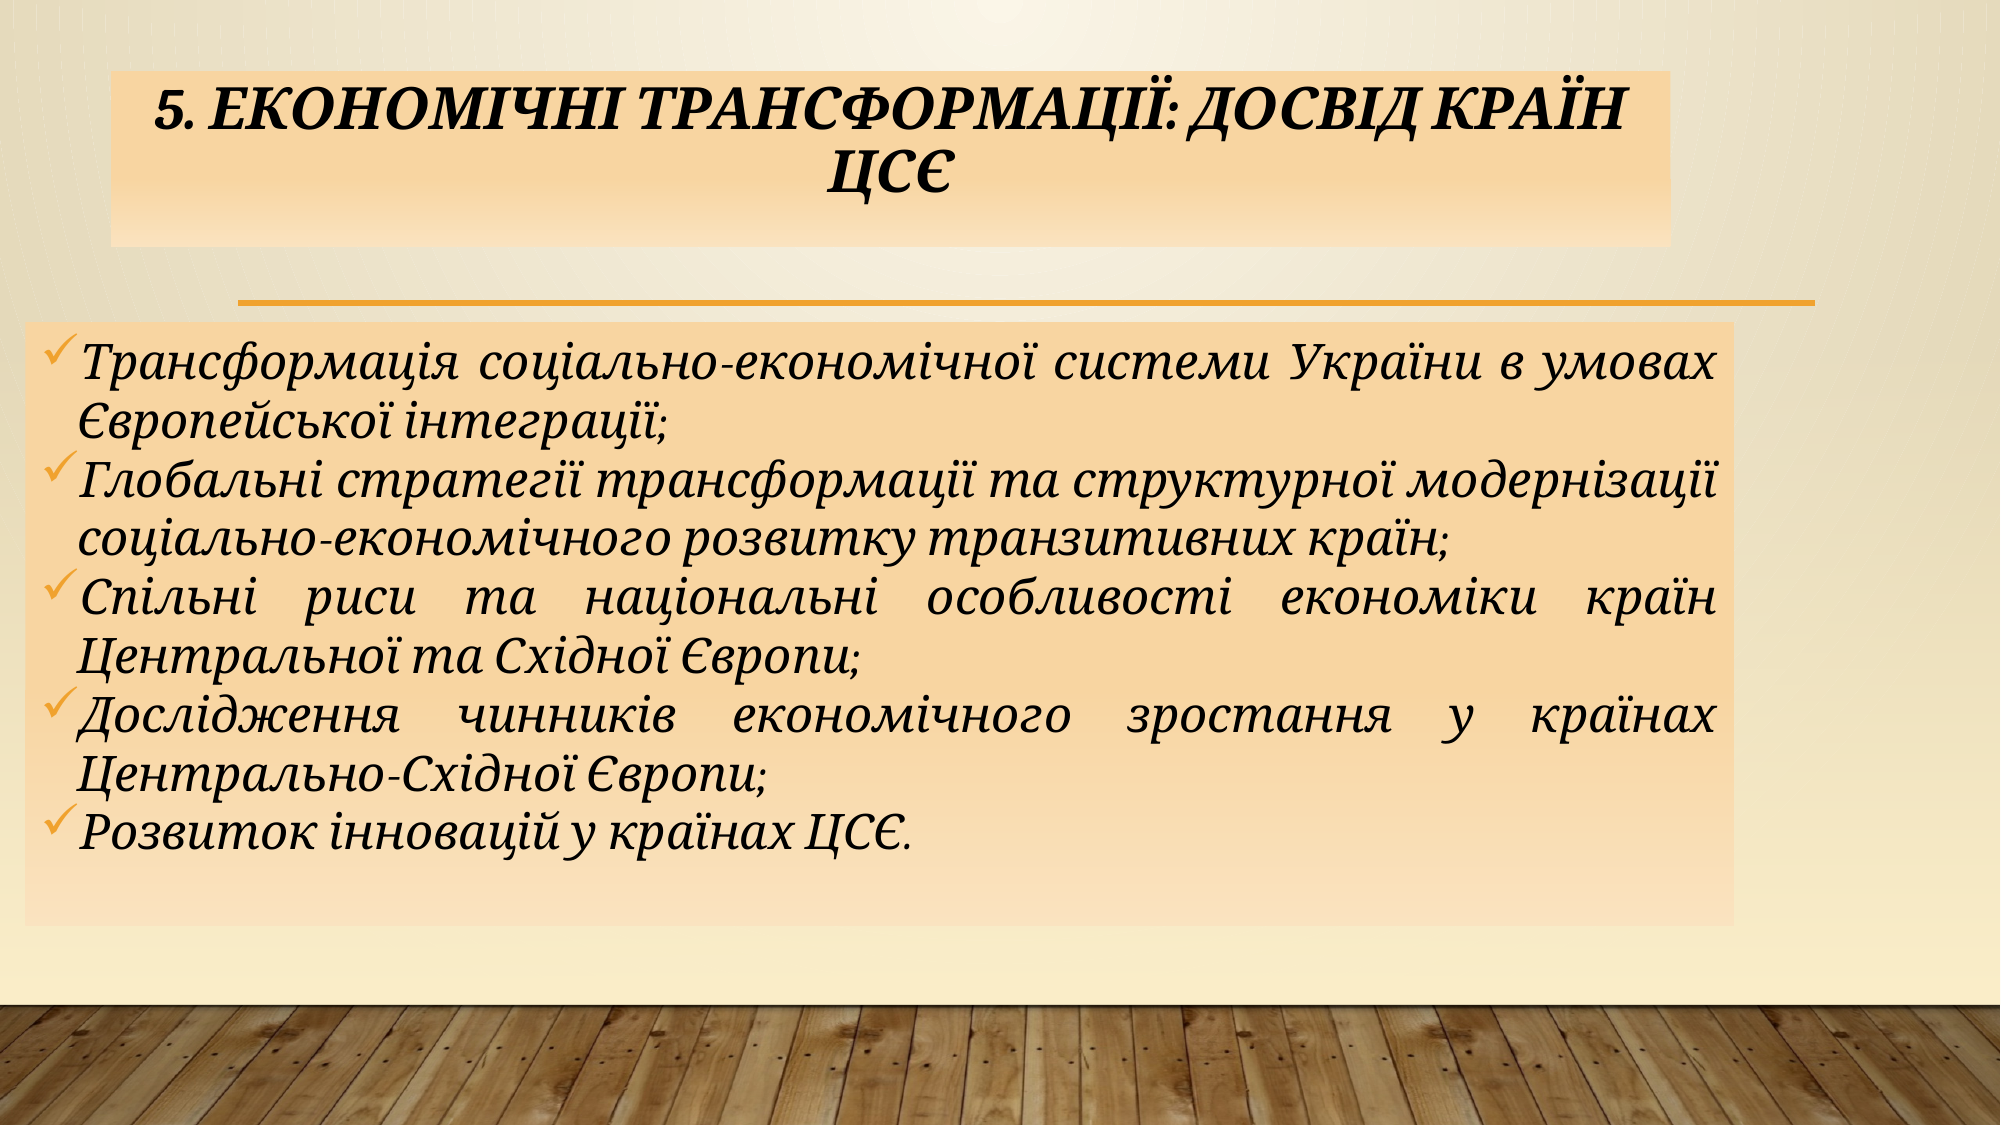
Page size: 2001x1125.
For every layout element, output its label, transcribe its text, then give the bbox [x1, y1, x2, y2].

list Трансформація соціально-економічної системи України в умовах Європейської інтеграції; Глобальні стратегії трансформації та структурної модернізації соціально-економічного розвитку транзитивних країн; Спільні риси та національні особливості економіки країн Центральної та Східної Європи; Дослідження чинників економічного зростання у країнах Центрально-Східної Європи; Розвиток інновацій у країнах ЦСЄ. [25, 322, 1734, 926]
picture [0, 1005, 2000, 1125]
title 5. ЕКОНОМІЧНІ ТРАНСФОРМАЦІЇ: ДОСВІД КРАЇН ЦСЄ [111, 71, 1671, 247]
